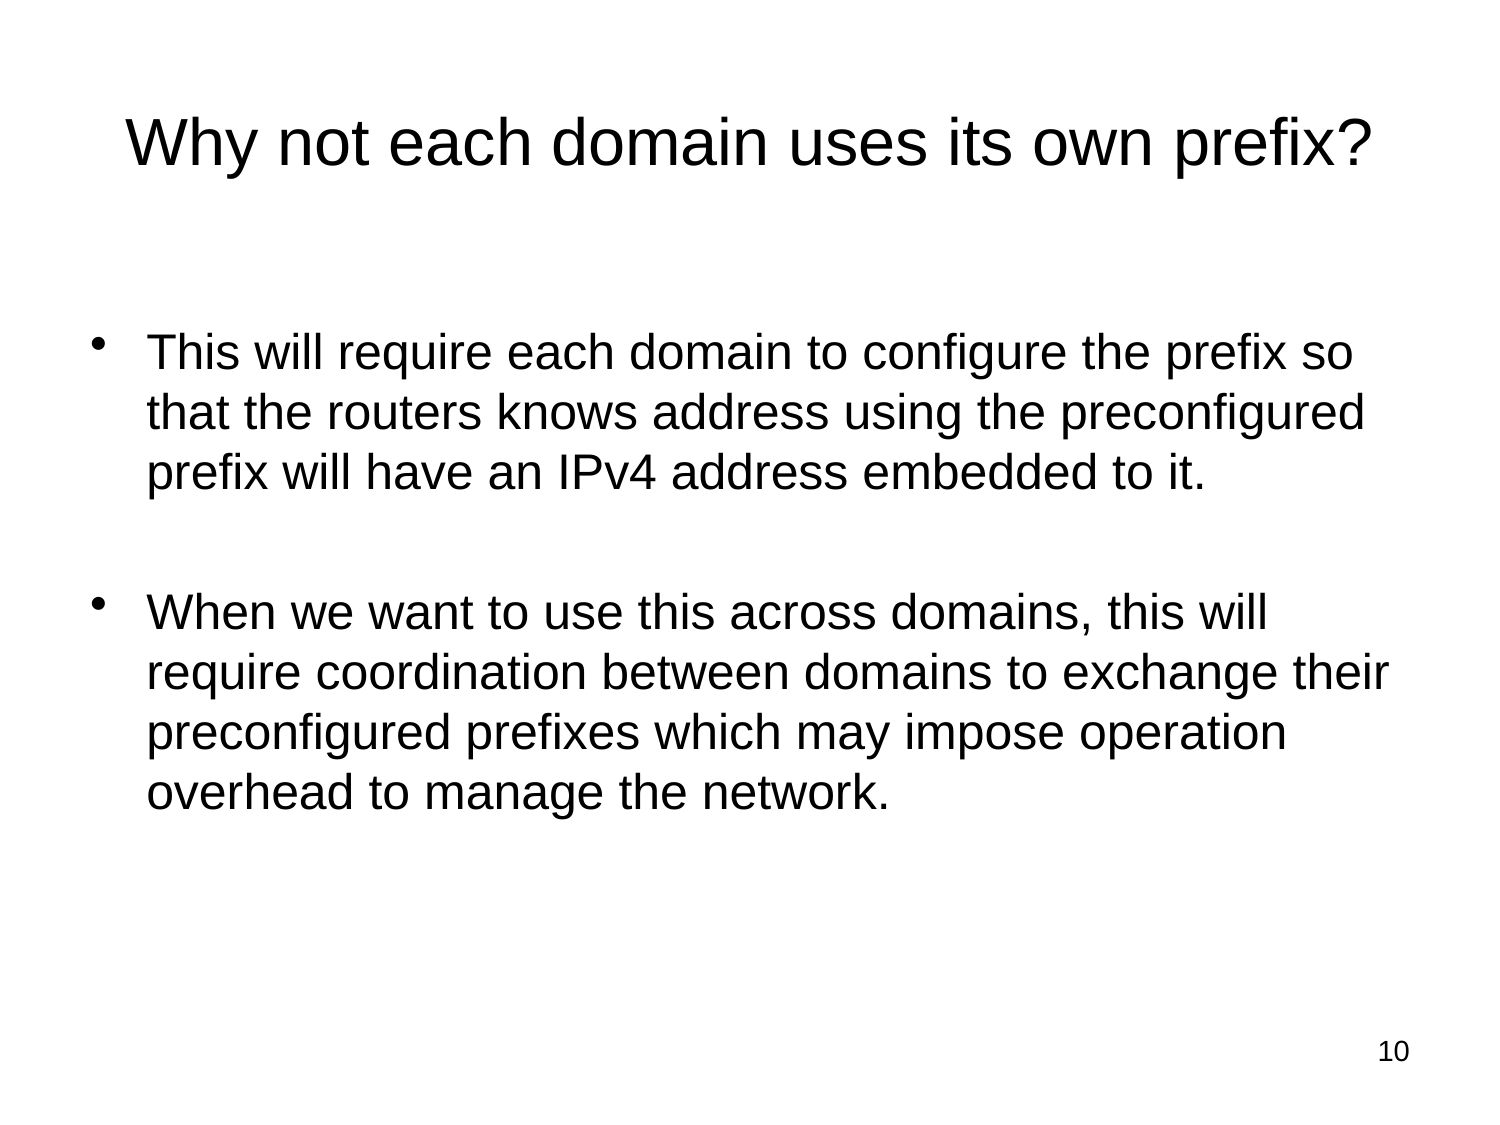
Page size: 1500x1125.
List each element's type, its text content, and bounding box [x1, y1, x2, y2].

list This will require each domain to configure the prefix so that the routers knows address using the preconfigured prefix will have an IPv4 address embedded to it. When we want to use this across domains, this will require coordination between domains to exchange their preconfigured prefixes which may impose operation overhead to manage the network. [74, 266, 1426, 1083]
title Why not each domain uses its own prefix? [74, 44, 1426, 233]
slide_number 10 [1074, 1024, 1426, 1103]
